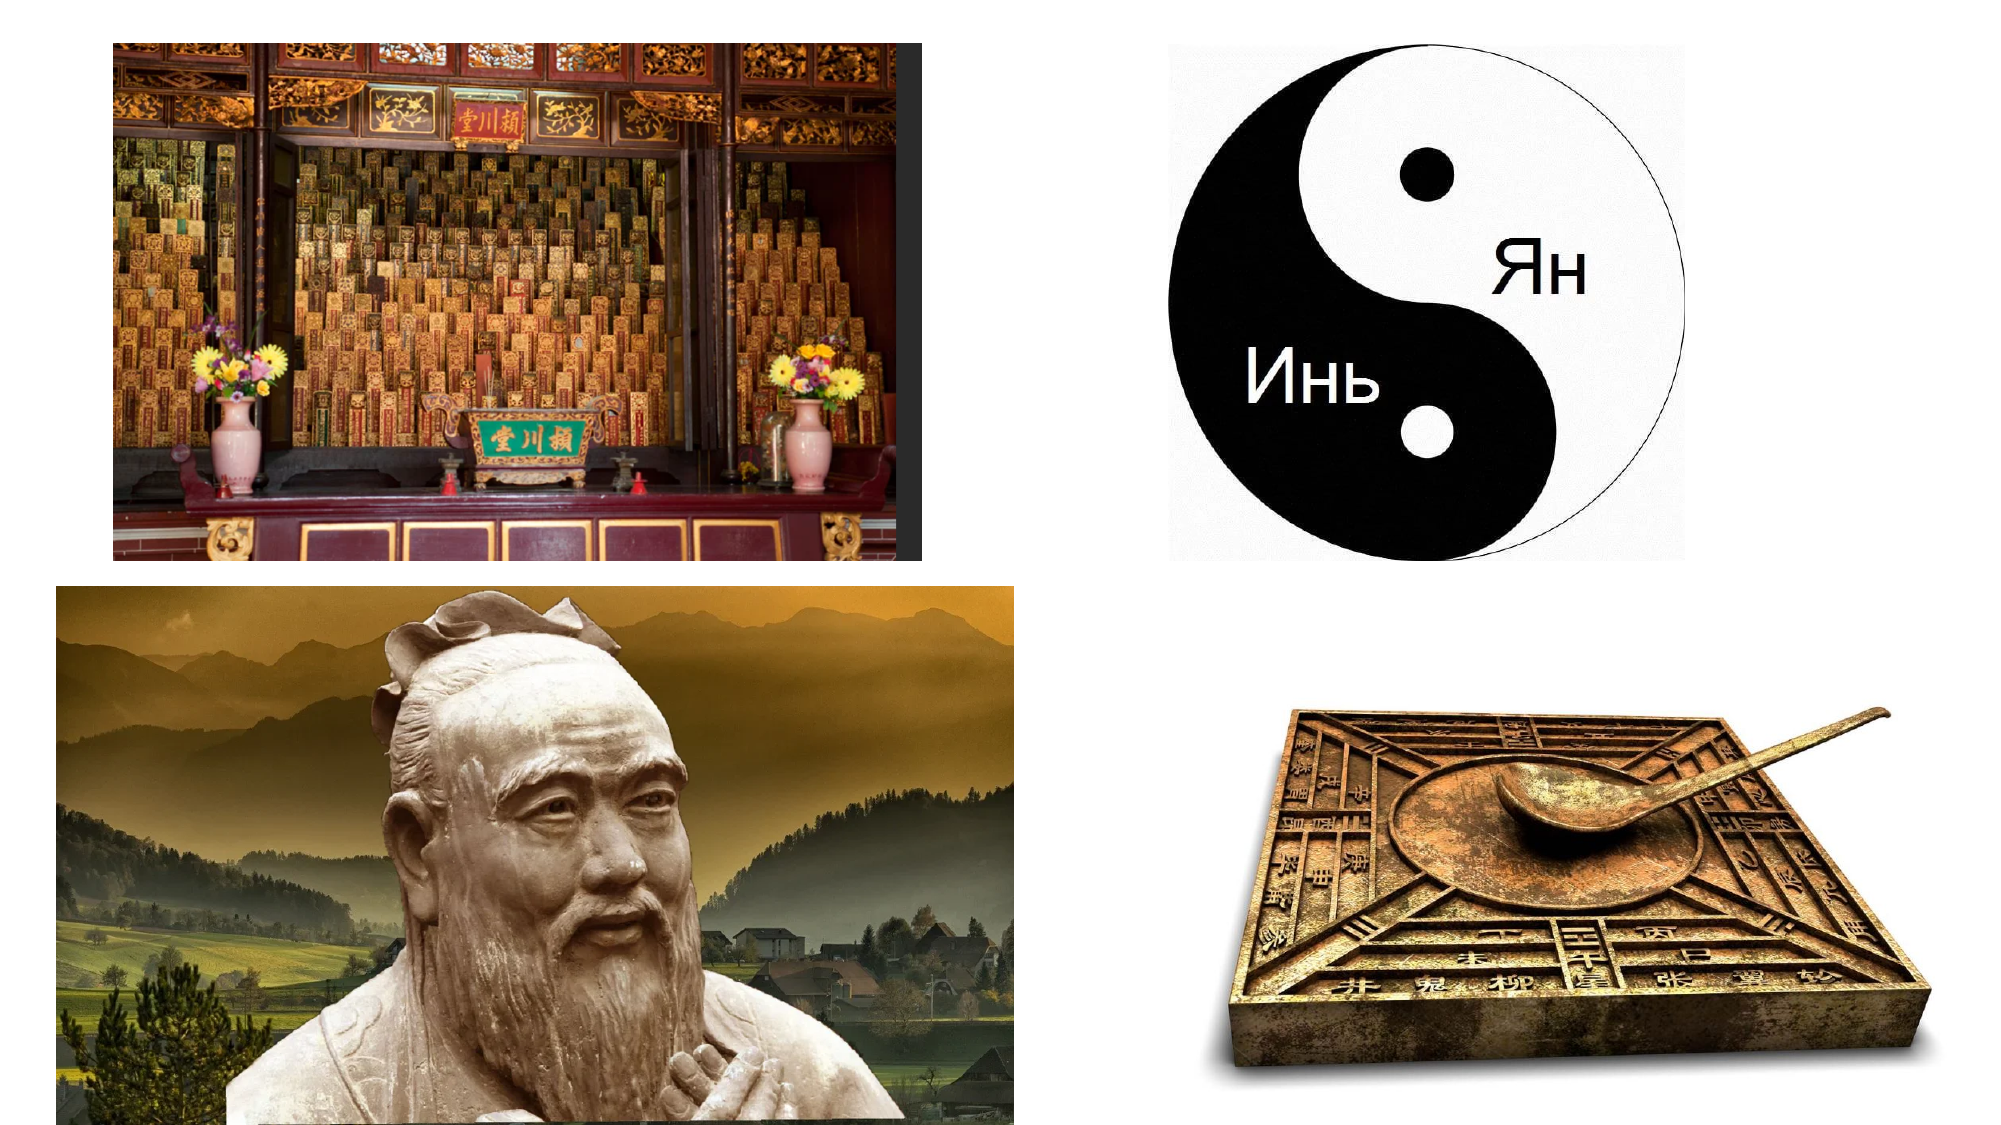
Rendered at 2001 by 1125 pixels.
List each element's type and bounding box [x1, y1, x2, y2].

picture [1135, 661, 1963, 1110]
picture [56, 586, 1014, 1125]
picture [113, 43, 922, 561]
picture [1168, 44, 1685, 561]
